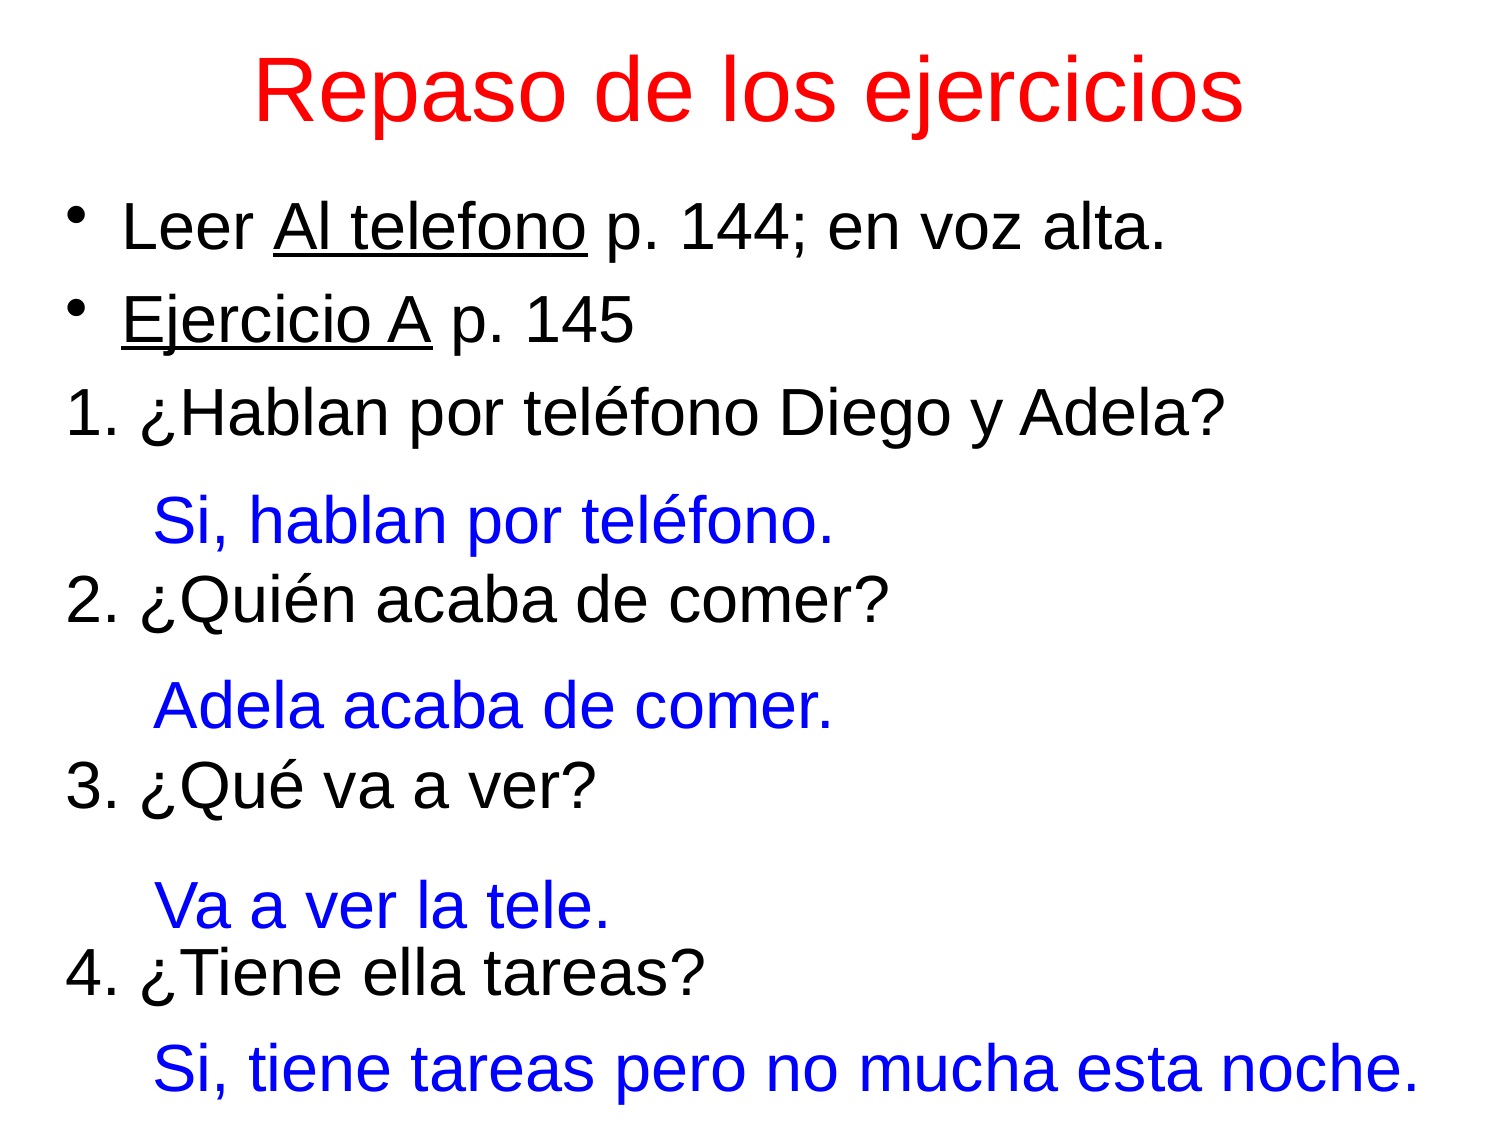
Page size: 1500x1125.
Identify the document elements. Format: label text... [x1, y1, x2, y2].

title Repaso de los ejercicios [75, 12, 1425, 158]
text_box Adela acaba de comer. [139, 654, 851, 750]
text_box Va a ver la tele. [140, 854, 647, 950]
text_box Si, hablan por teléfono. [137, 469, 871, 564]
text_box Si, tiene tareas pero no mucha esta noche. [137, 1017, 1437, 1113]
list Leer Al telefono p. 144; en voz alta. Ejercicio A p. 145 1. ¿Hablan por teléfono Diego y Adela? 2. ¿Quién acaba de comer? 3. ¿Qué va a ver? 4. ¿Tiene ella tareas? [50, 174, 1400, 1125]
